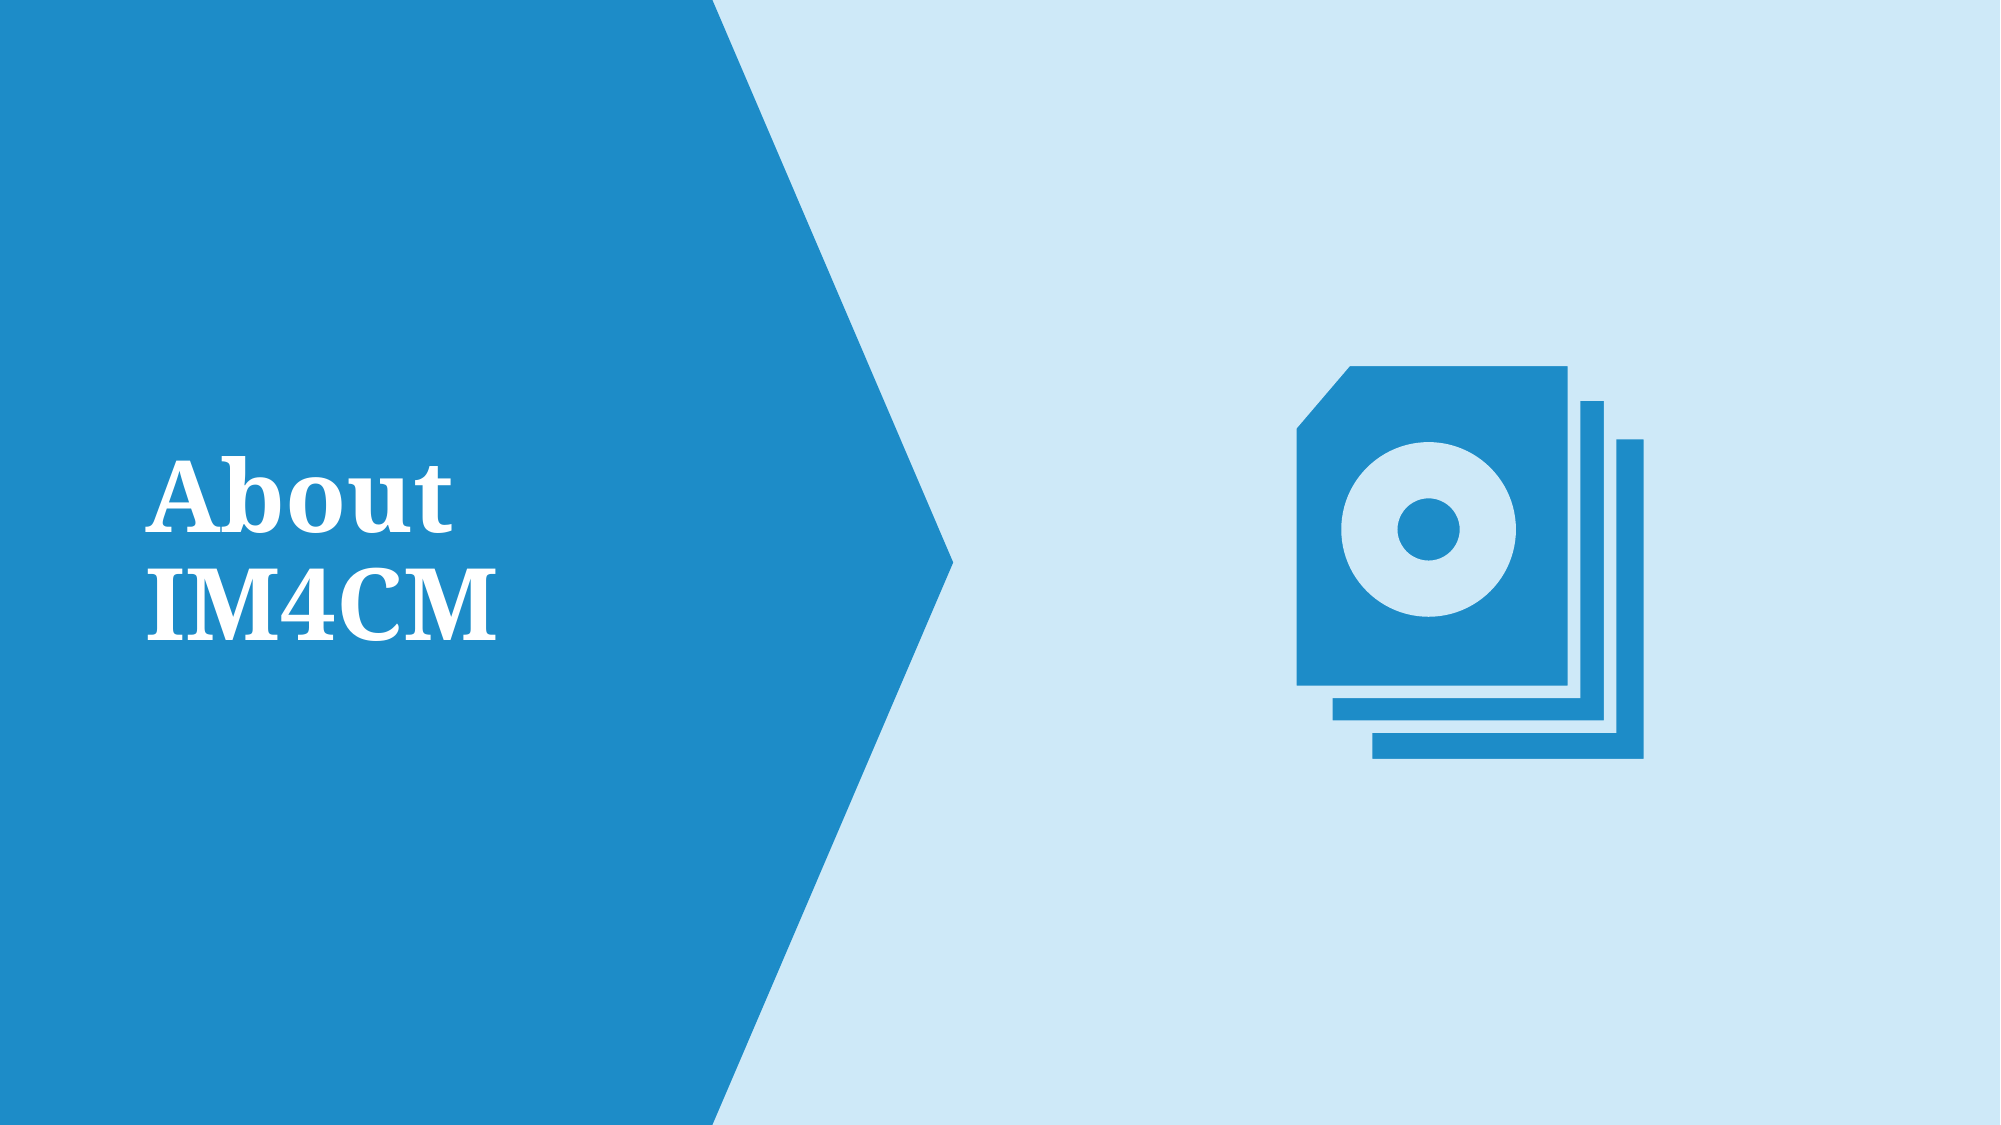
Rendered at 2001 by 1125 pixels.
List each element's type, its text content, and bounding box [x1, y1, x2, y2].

title About IM4CM [130, 508, 790, 601]
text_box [1290, 359, 1650, 766]
